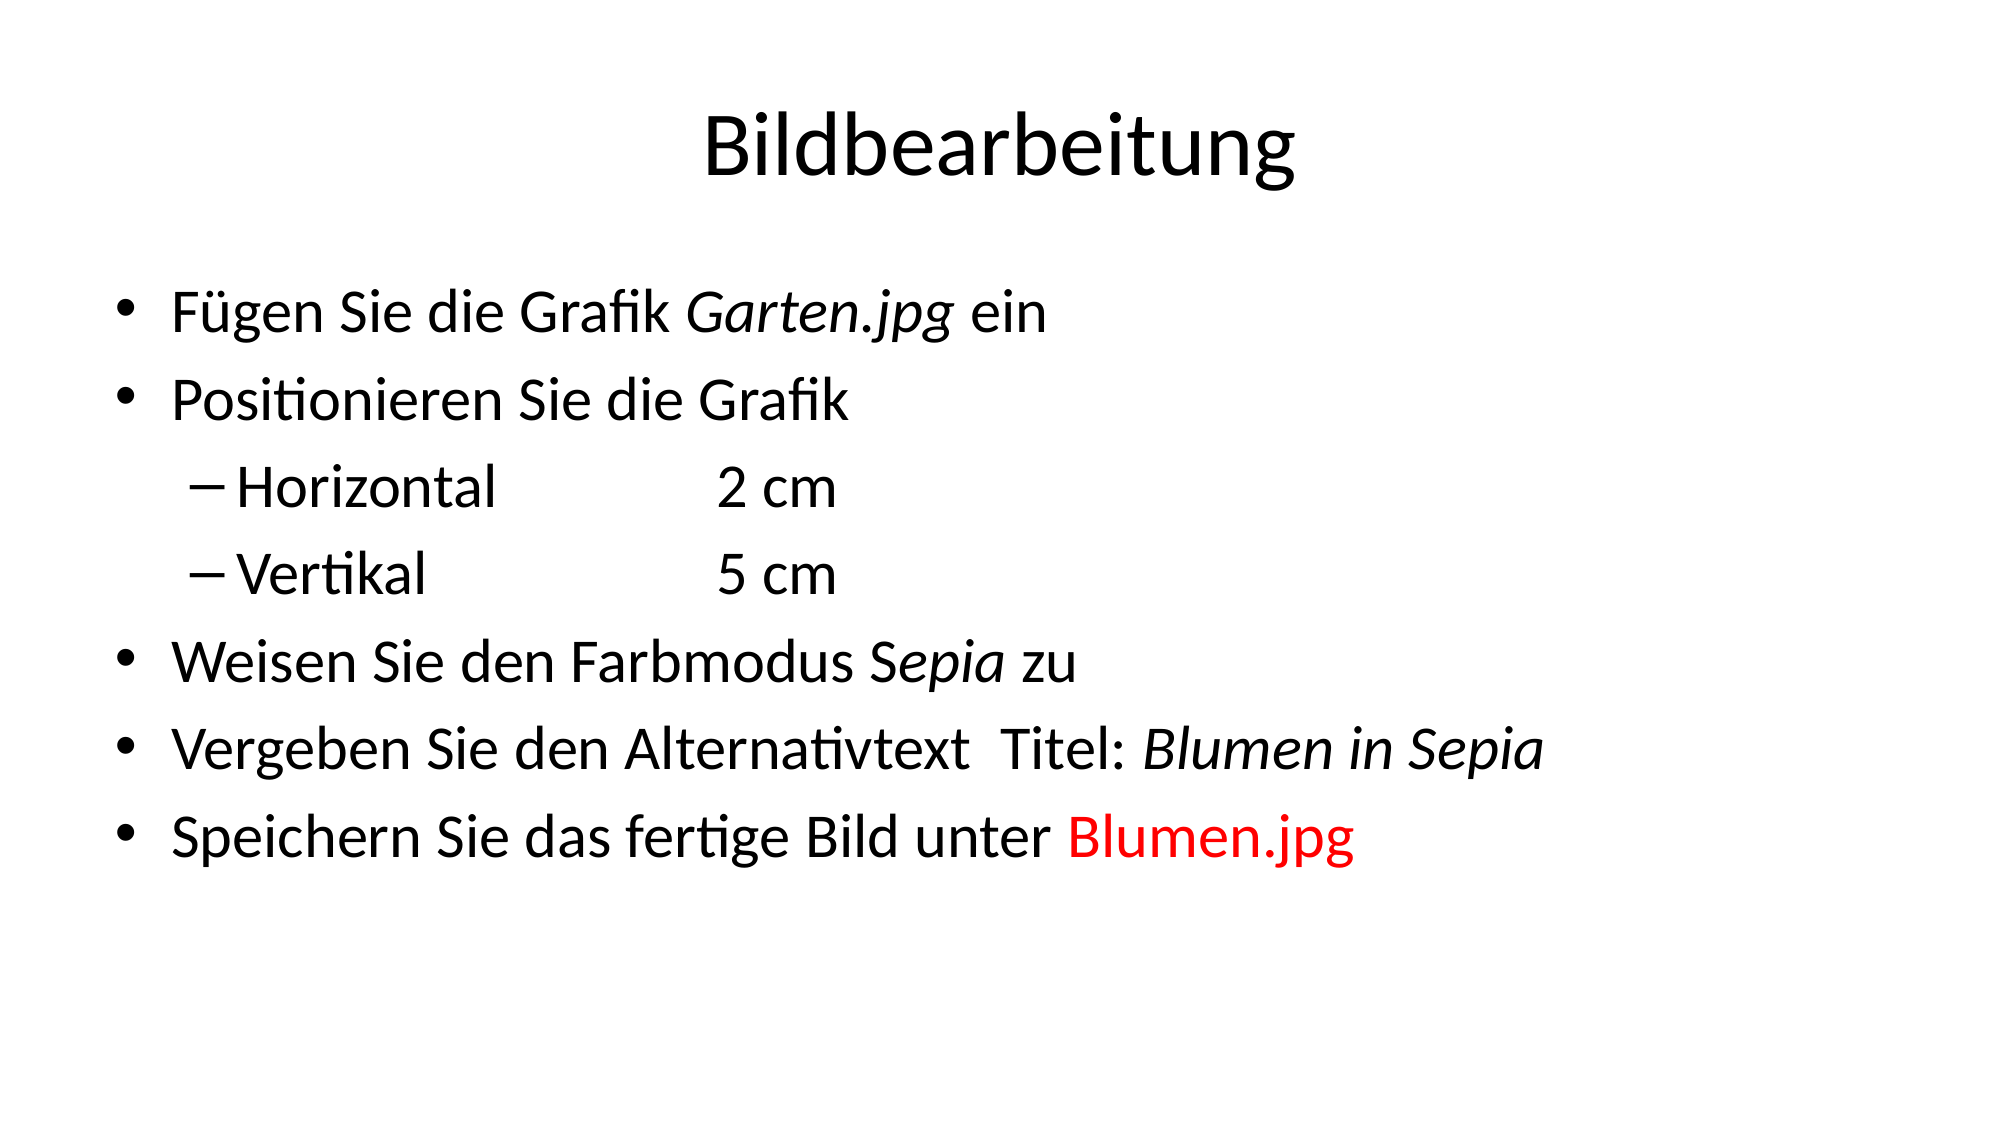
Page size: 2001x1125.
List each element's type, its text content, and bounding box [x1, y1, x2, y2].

title Bildbearbeitung [99, 45, 1900, 233]
list Fügen Sie die Grafik Garten.jpg ein Positionieren Sie die Grafik Horizontal 2 cm Vertikal 5 cm Weisen Sie den Farbmodus Sepia zu Vergeben Sie den Alternativtext Titel: Blumen in Sepia Speichern Sie das fertige Bild unter Blumen.jpg [99, 262, 1900, 1005]
